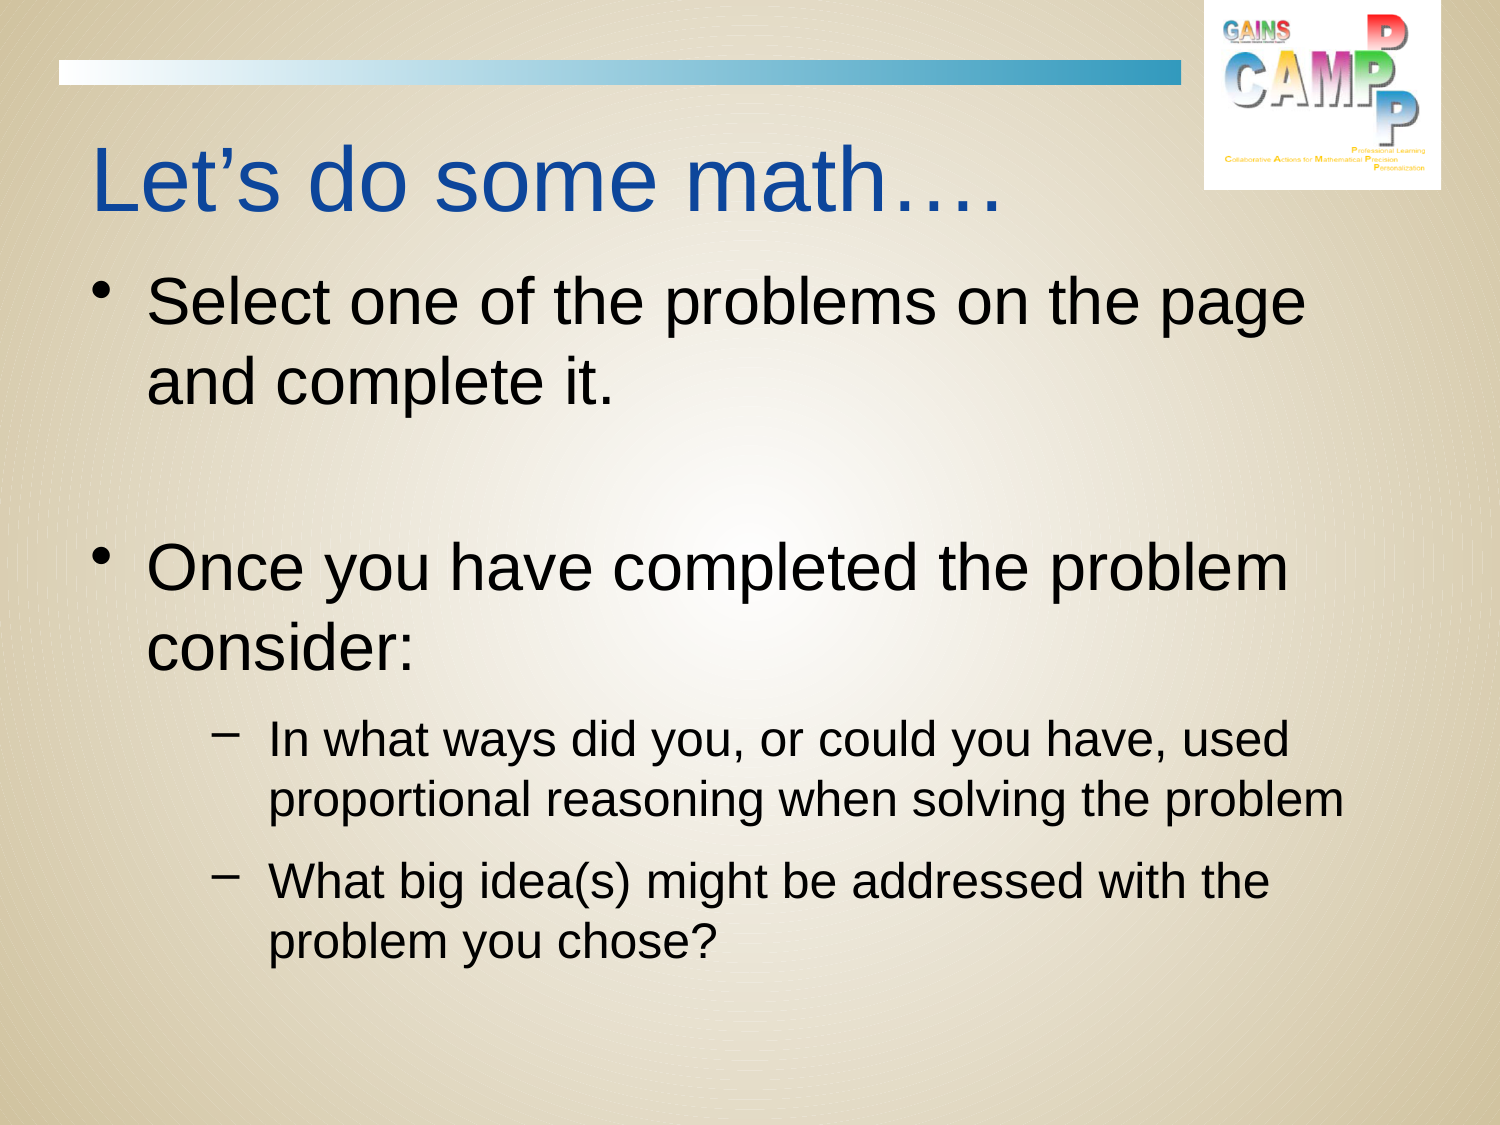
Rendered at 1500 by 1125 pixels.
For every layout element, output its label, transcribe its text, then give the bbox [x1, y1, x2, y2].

picture [1204, 0, 1442, 190]
title Let’s do some math…. [74, 87, 1426, 249]
list Select one of the problems on the page and complete it. Once you have completed the problem consider: In what ways did you, or could you have, used proportional reasoning when solving the problem What big idea(s) might be addressed with the problem you chose? [74, 249, 1426, 1088]
